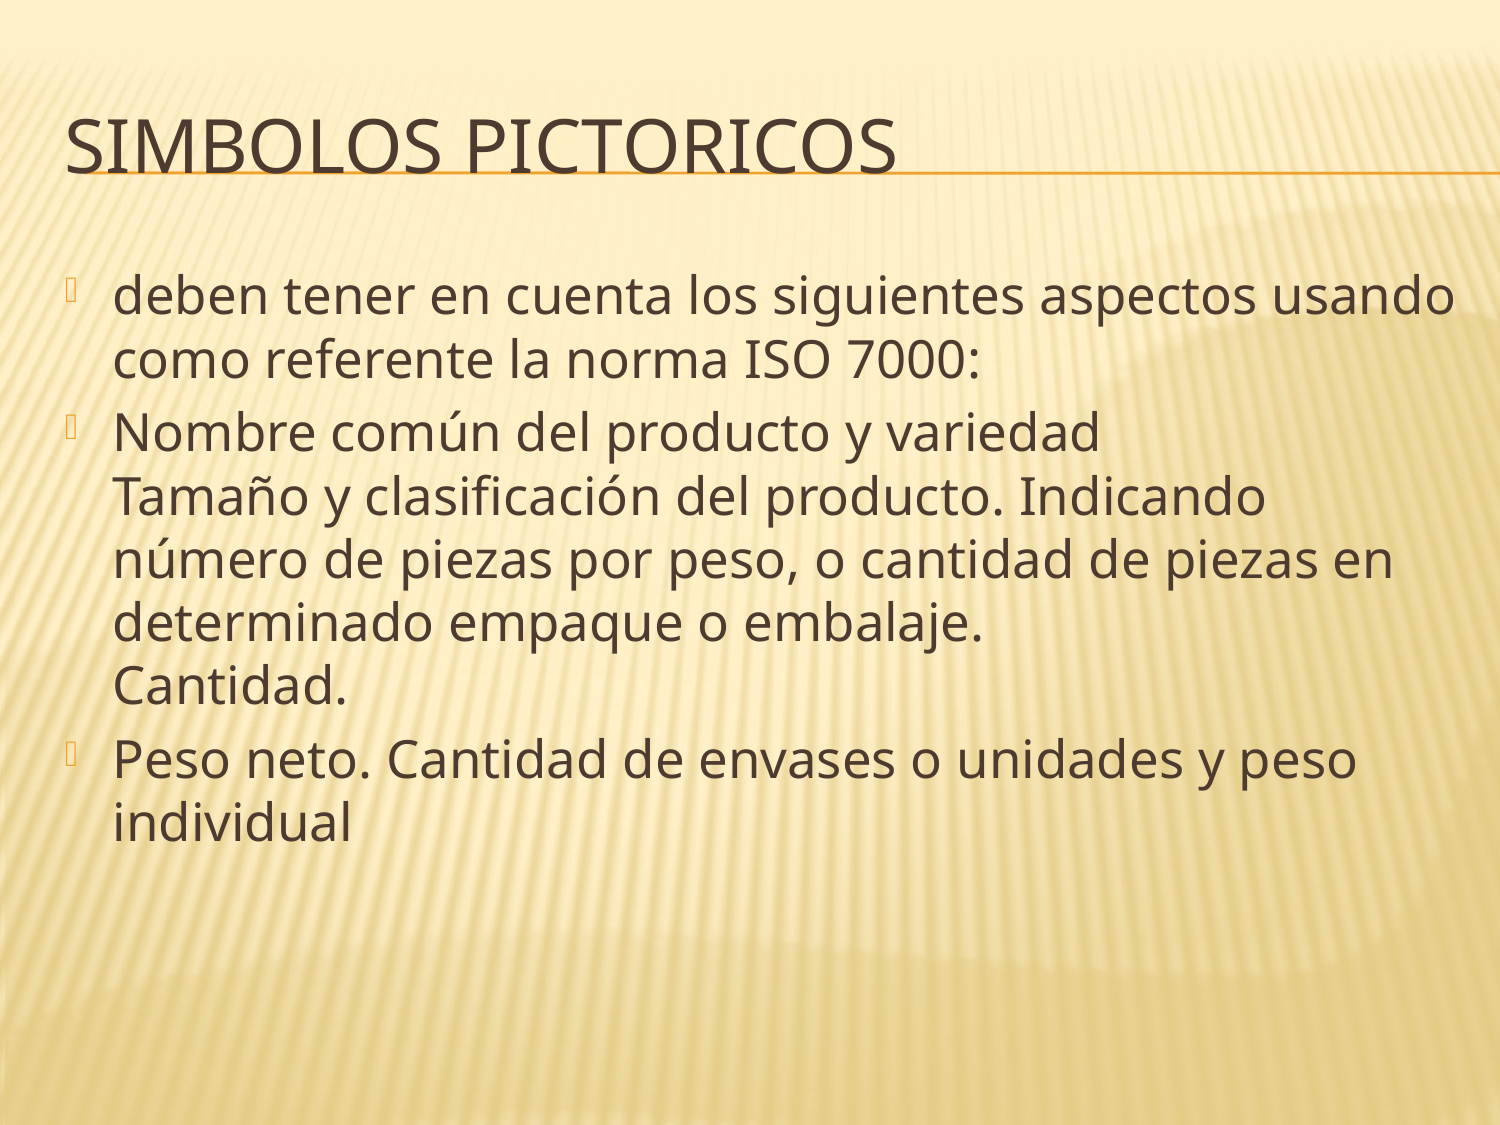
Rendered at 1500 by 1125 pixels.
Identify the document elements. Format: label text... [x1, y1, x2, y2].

list deben tener en cuenta los siguientes aspectos usando como referente la norma ISO 7000: Nombre común del producto y variedad Tamaño y clasificación del producto. Indicando número de piezas por peso, o cantidad de piezas en determinado empaque o embalaje. Cantidad. Peso neto. Cantidad de envases o unidades y peso individual [50, 254, 1475, 998]
title Simbolos pictoricos [50, 75, 1475, 213]
